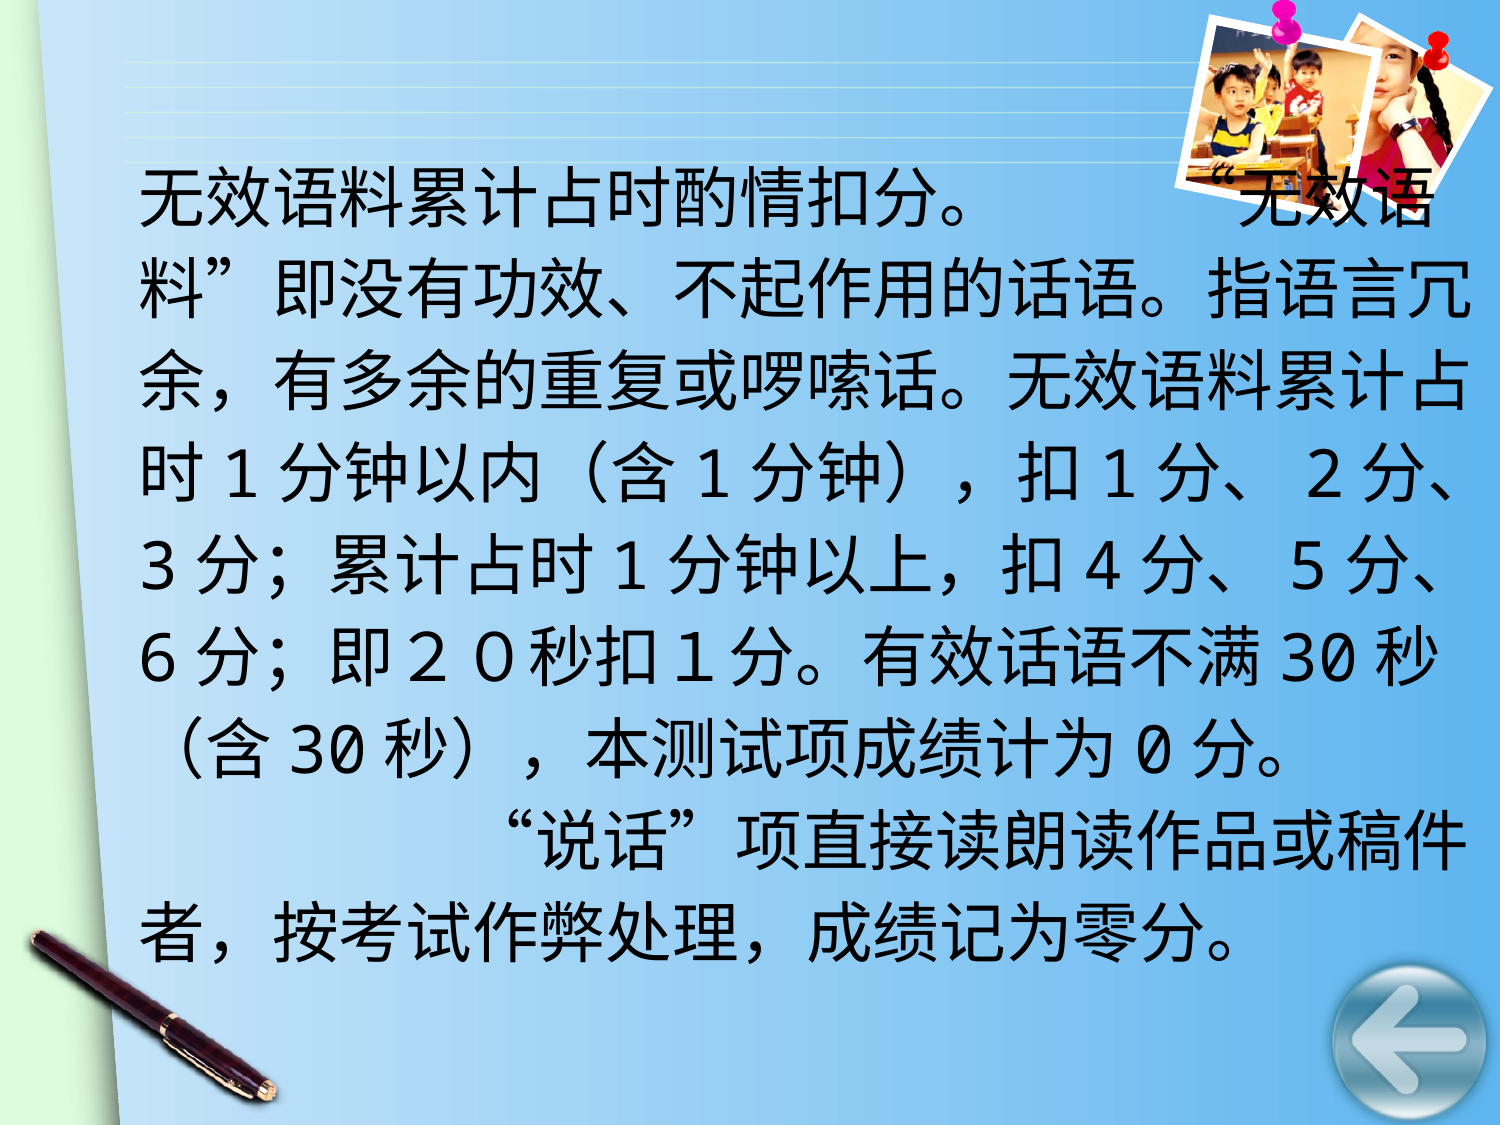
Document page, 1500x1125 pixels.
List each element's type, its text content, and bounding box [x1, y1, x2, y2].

picture [1319, 951, 1500, 1125]
picture [0, 0, 288, 1125]
picture [1195, 0, 1371, 135]
picture [1351, 22, 1484, 135]
text_box 无效语料累计占时酌情扣分。 “无效语料”即没有功效、不起作用的话语。指语言冗余，有多余的重复或啰嗦话。无效语料累计占时1分钟以内（含1分钟），扣1分、2分、3分；累计占时1分钟以上，扣4分、5分、6分；即２０秒扣１分。有效话语不满30秒（含30秒），本测试项成绩计为0分。 “说话”项直接读朗读作品或稿件者，按考试作弊处理，成绩记为零分。 [123, 135, 1500, 979]
